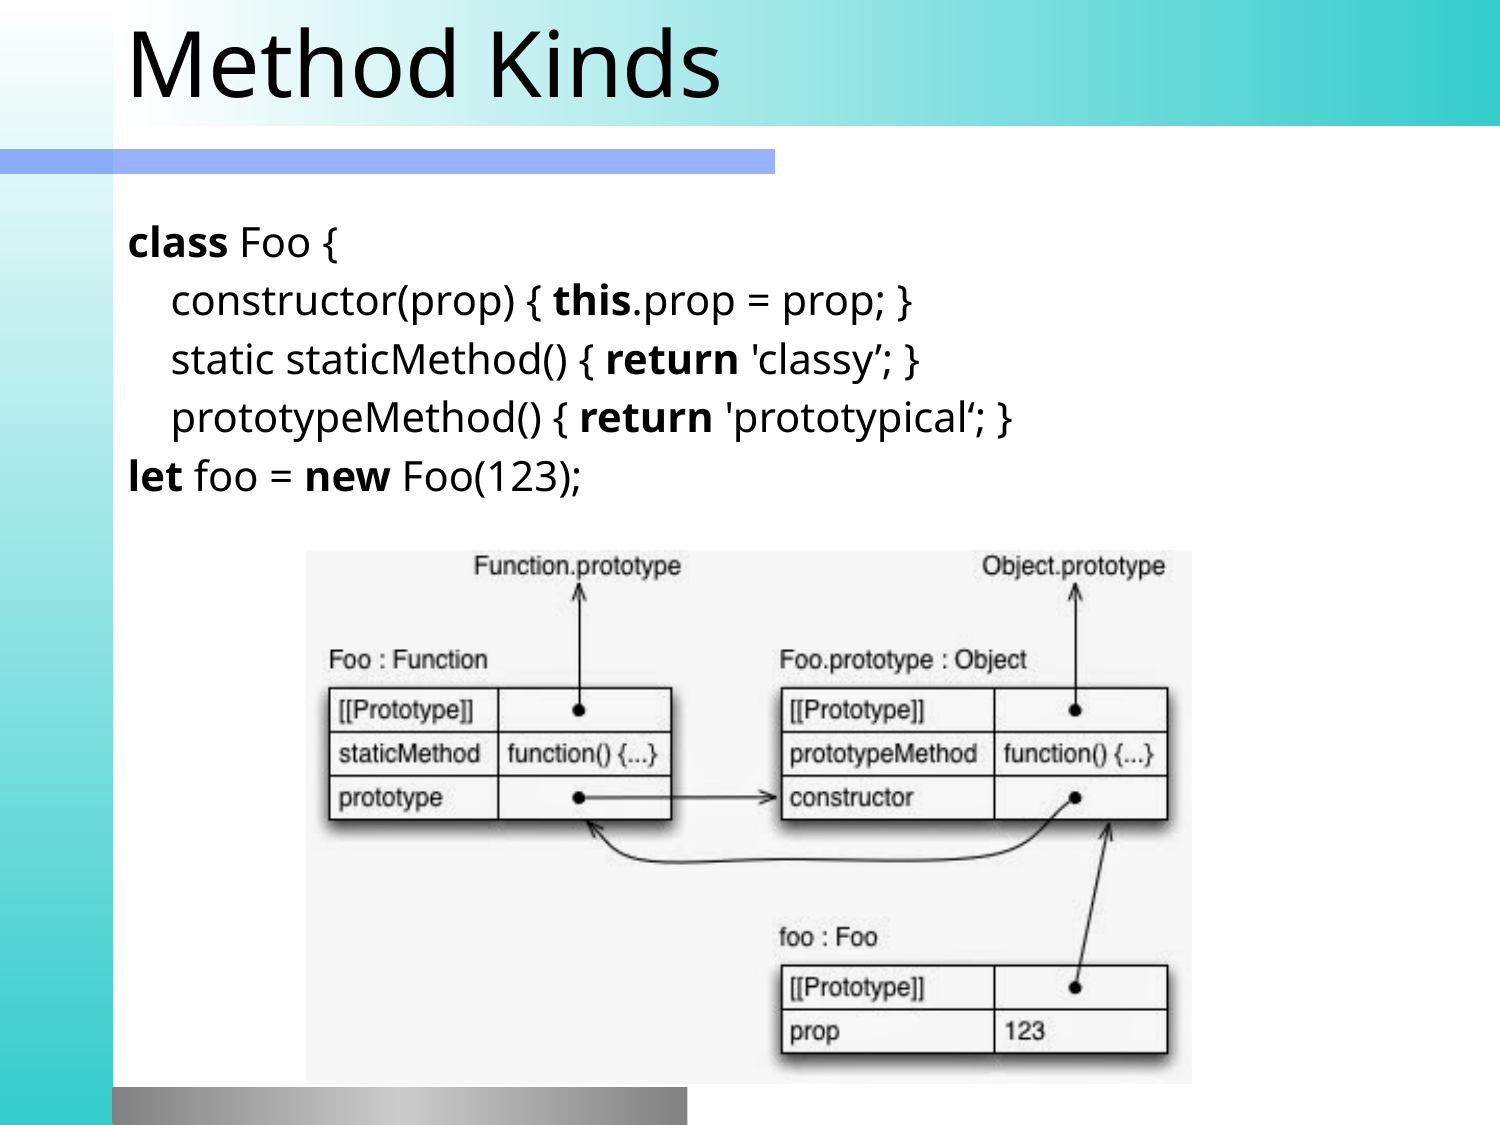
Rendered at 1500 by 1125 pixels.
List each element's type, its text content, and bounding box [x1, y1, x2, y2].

picture [305, 549, 1192, 1084]
title Method Kinds [110, 0, 1424, 126]
list class Foo { constructor(prop) { this.prop = prop; } static staticMethod() { return 'classy’; } prototypeMethod() { return 'prototypical‘; } let foo = new Foo(123); [112, 207, 1388, 556]
